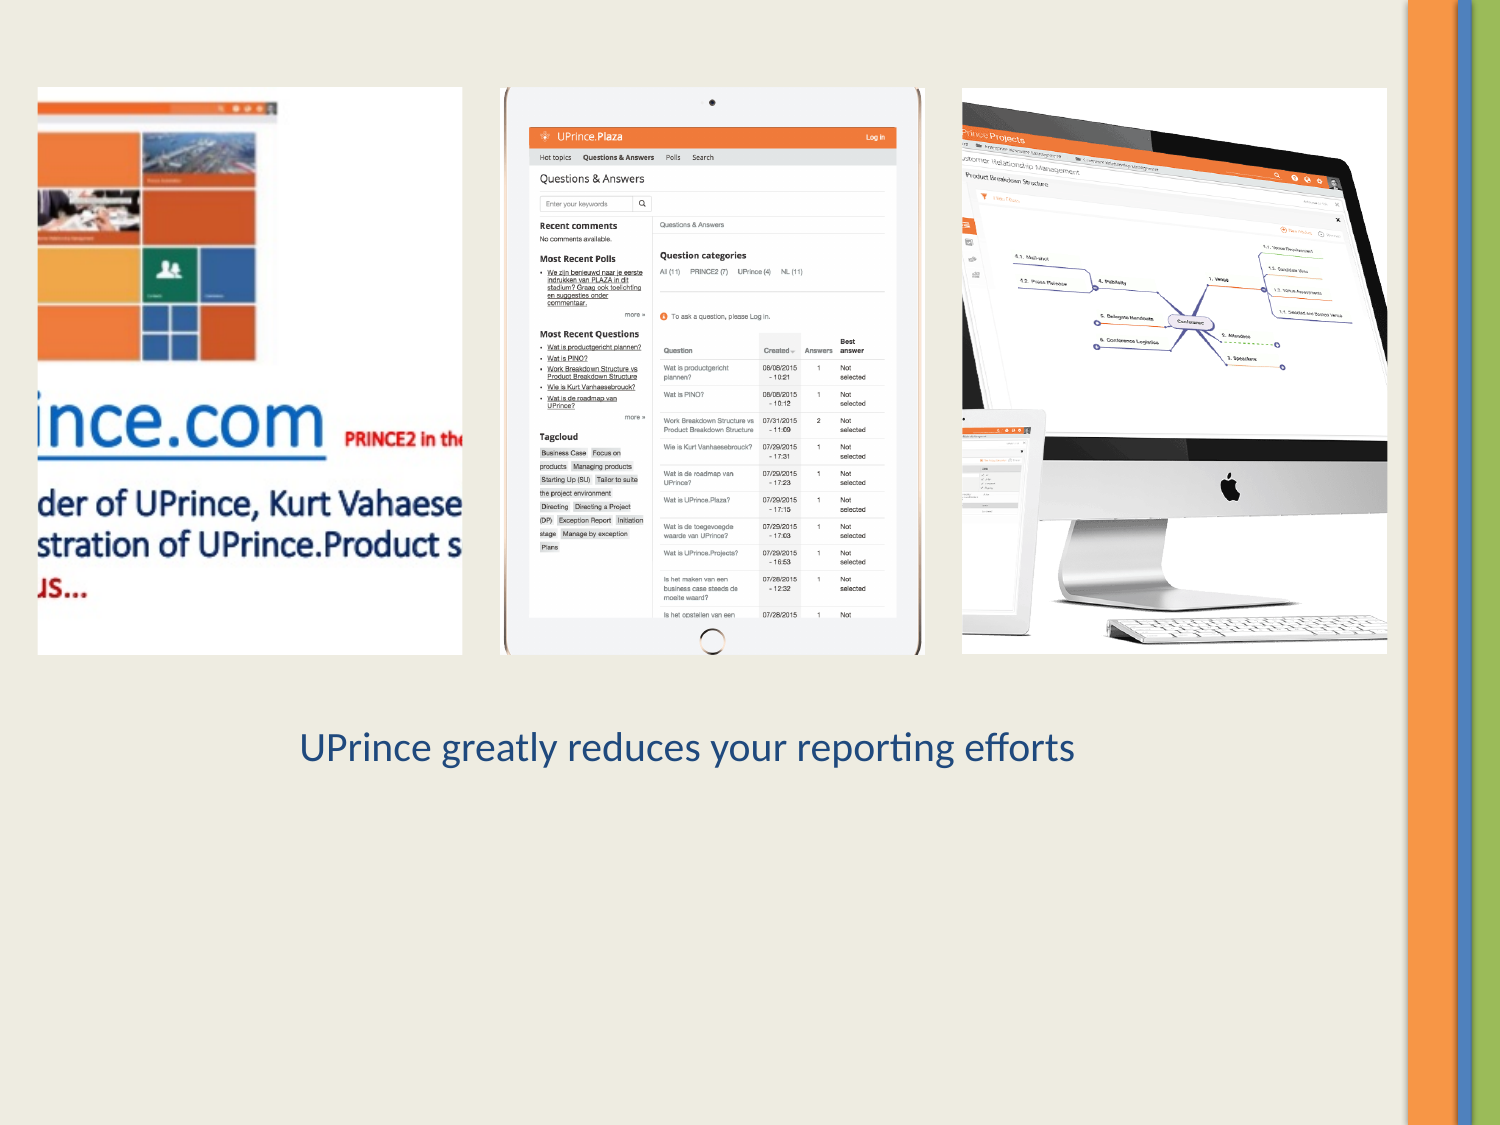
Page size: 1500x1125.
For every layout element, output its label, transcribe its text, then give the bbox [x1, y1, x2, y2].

picture [37, 87, 463, 655]
picture [962, 87, 1388, 655]
picture [499, 87, 926, 655]
list UPrince greatly reduces your reporting efforts [37, 712, 1338, 1075]
